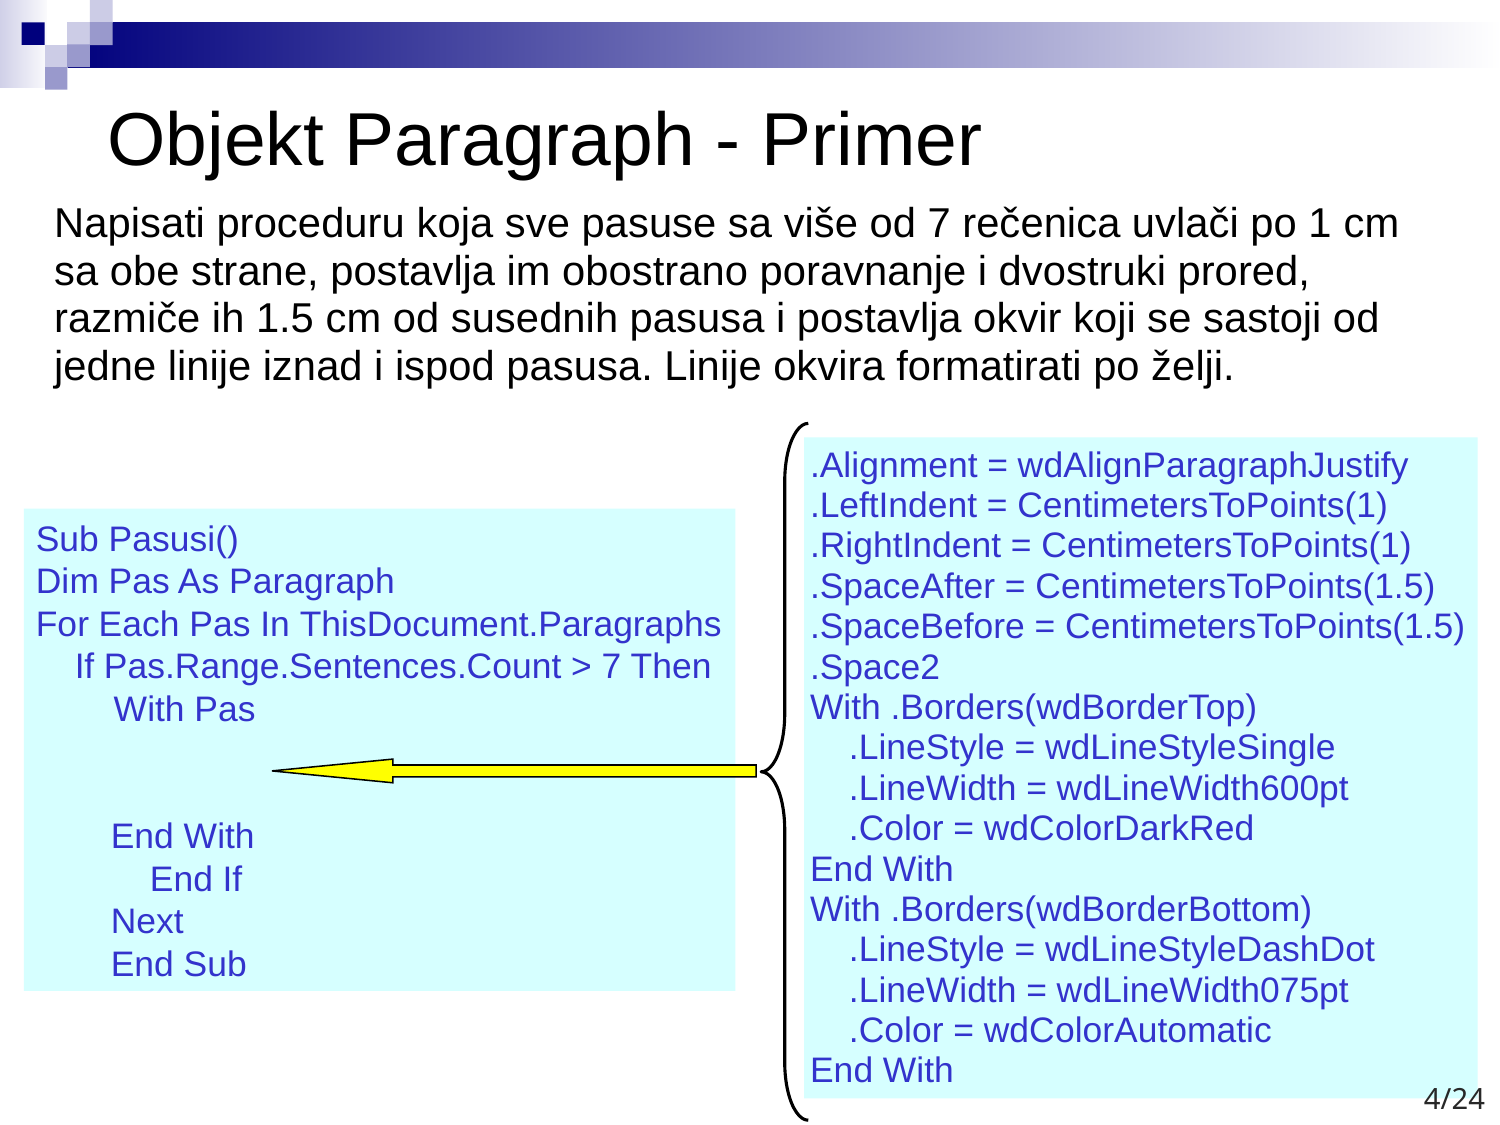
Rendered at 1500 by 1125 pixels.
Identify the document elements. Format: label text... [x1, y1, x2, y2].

text_box Sub Pasusi() Dim Pas As Paragraph For Each Pas In ThisDocument.Paragraphs If Pas.Range.Sentences.Count > 7 Then With Pas End With End If Next End Sub [23, 508, 736, 991]
text_box 4/24 [1374, 1072, 1500, 1123]
text_box Napisati proceduru koja sve pasuse sa više od 7 rečenica uvlači po 1 cm sa obe strane, postavlja im obostrano poravnanje i dvostruki prored, razmiče ih 1.5 cm od susednih pasusa i postavlja okvir koji se sastoji od jedne linije iznad i ispod pasusa. Linije okvira formatirati po želji. [39, 192, 1469, 398]
title Objekt Paragraph - Primer [92, 75, 1034, 192]
text_box [271, 759, 757, 783]
text_box .Alignment = wdAlignParagraphJustify .LeftIndent = CentimetersToPoints(1) .RightIndent = CentimetersToPoints(1) .SpaceAfter = CentimetersToPoints(1.5) .SpaceBefore = CentimetersToPoints(1.5) .Space2 With .Borders(wdBorderTop) .LineStyle = wdLineStyleSingle .LineWidth = wdLineWidth600pt .Color = wdColorDarkRed End With With .Borders(wdBorderBottom) .LineStyle = wdLineStyleDashDot .LineWidth = wdLineWidth075pt .Color = wdColorAutomatic End With [809, 437, 1478, 1099]
text_box [761, 423, 809, 1121]
